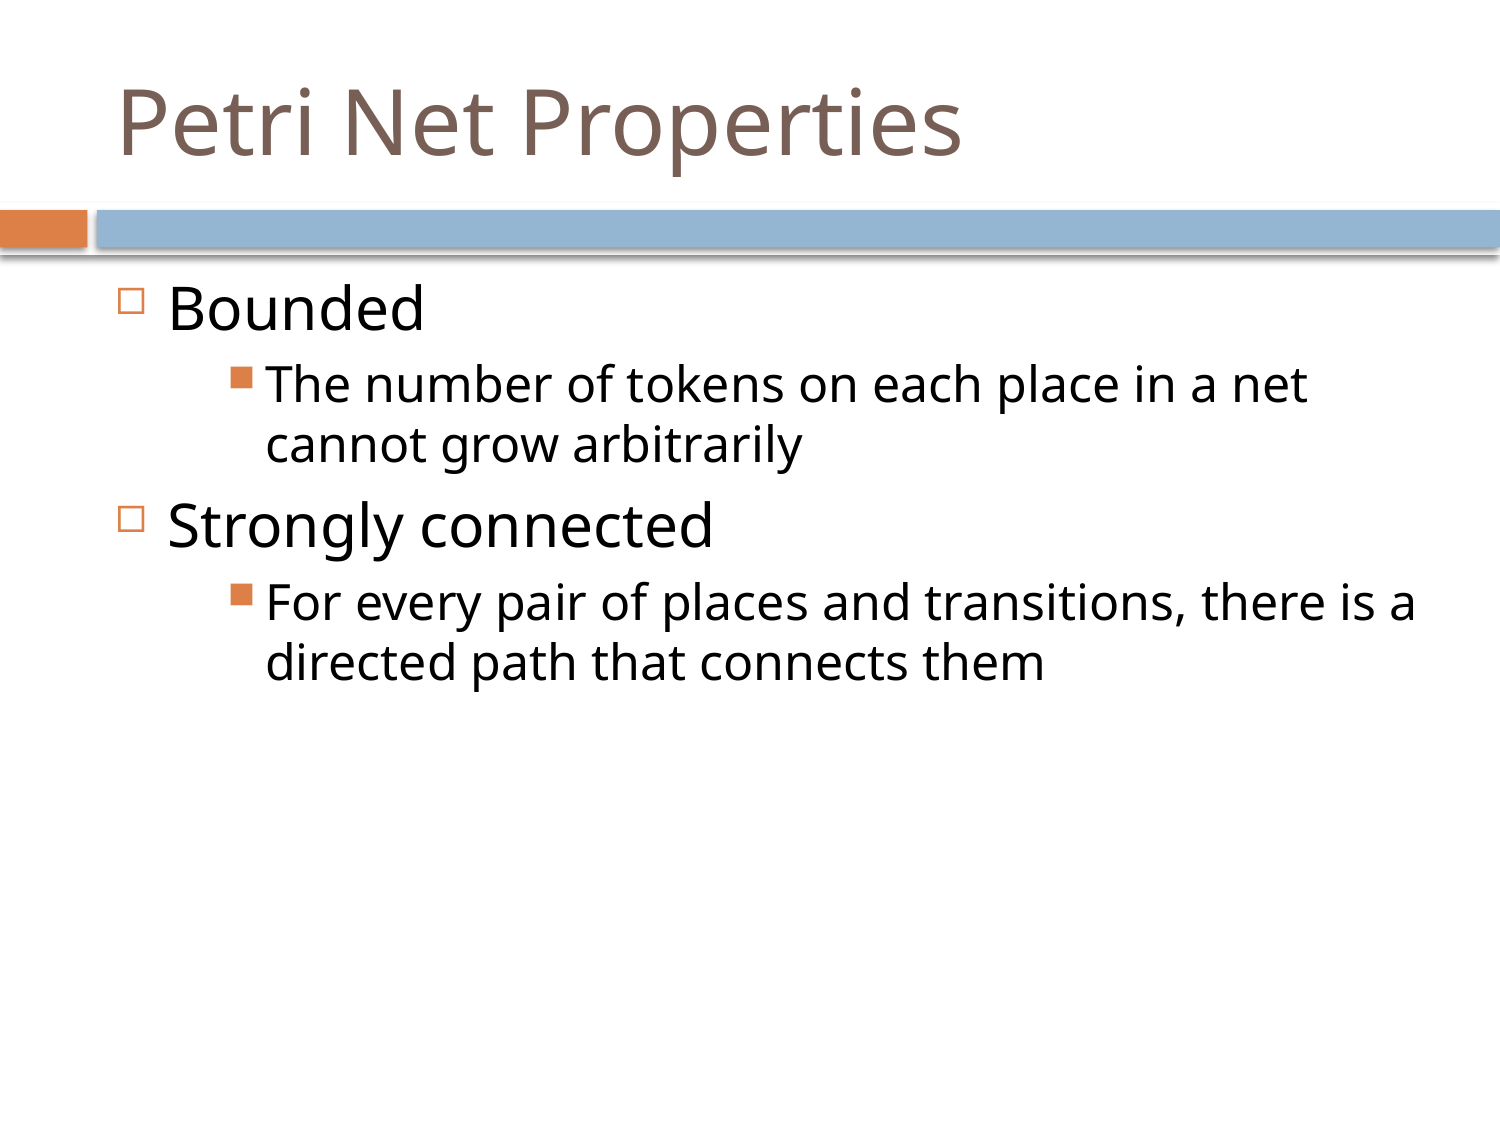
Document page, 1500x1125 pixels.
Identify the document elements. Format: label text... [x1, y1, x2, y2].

title Petri Net Properties [100, 37, 1438, 200]
list Bounded The number of tokens on each place in a net cannot grow arbitrarily Strongly connected For every pair of places and transitions, there is a directed path that connects them [100, 262, 1438, 1000]
